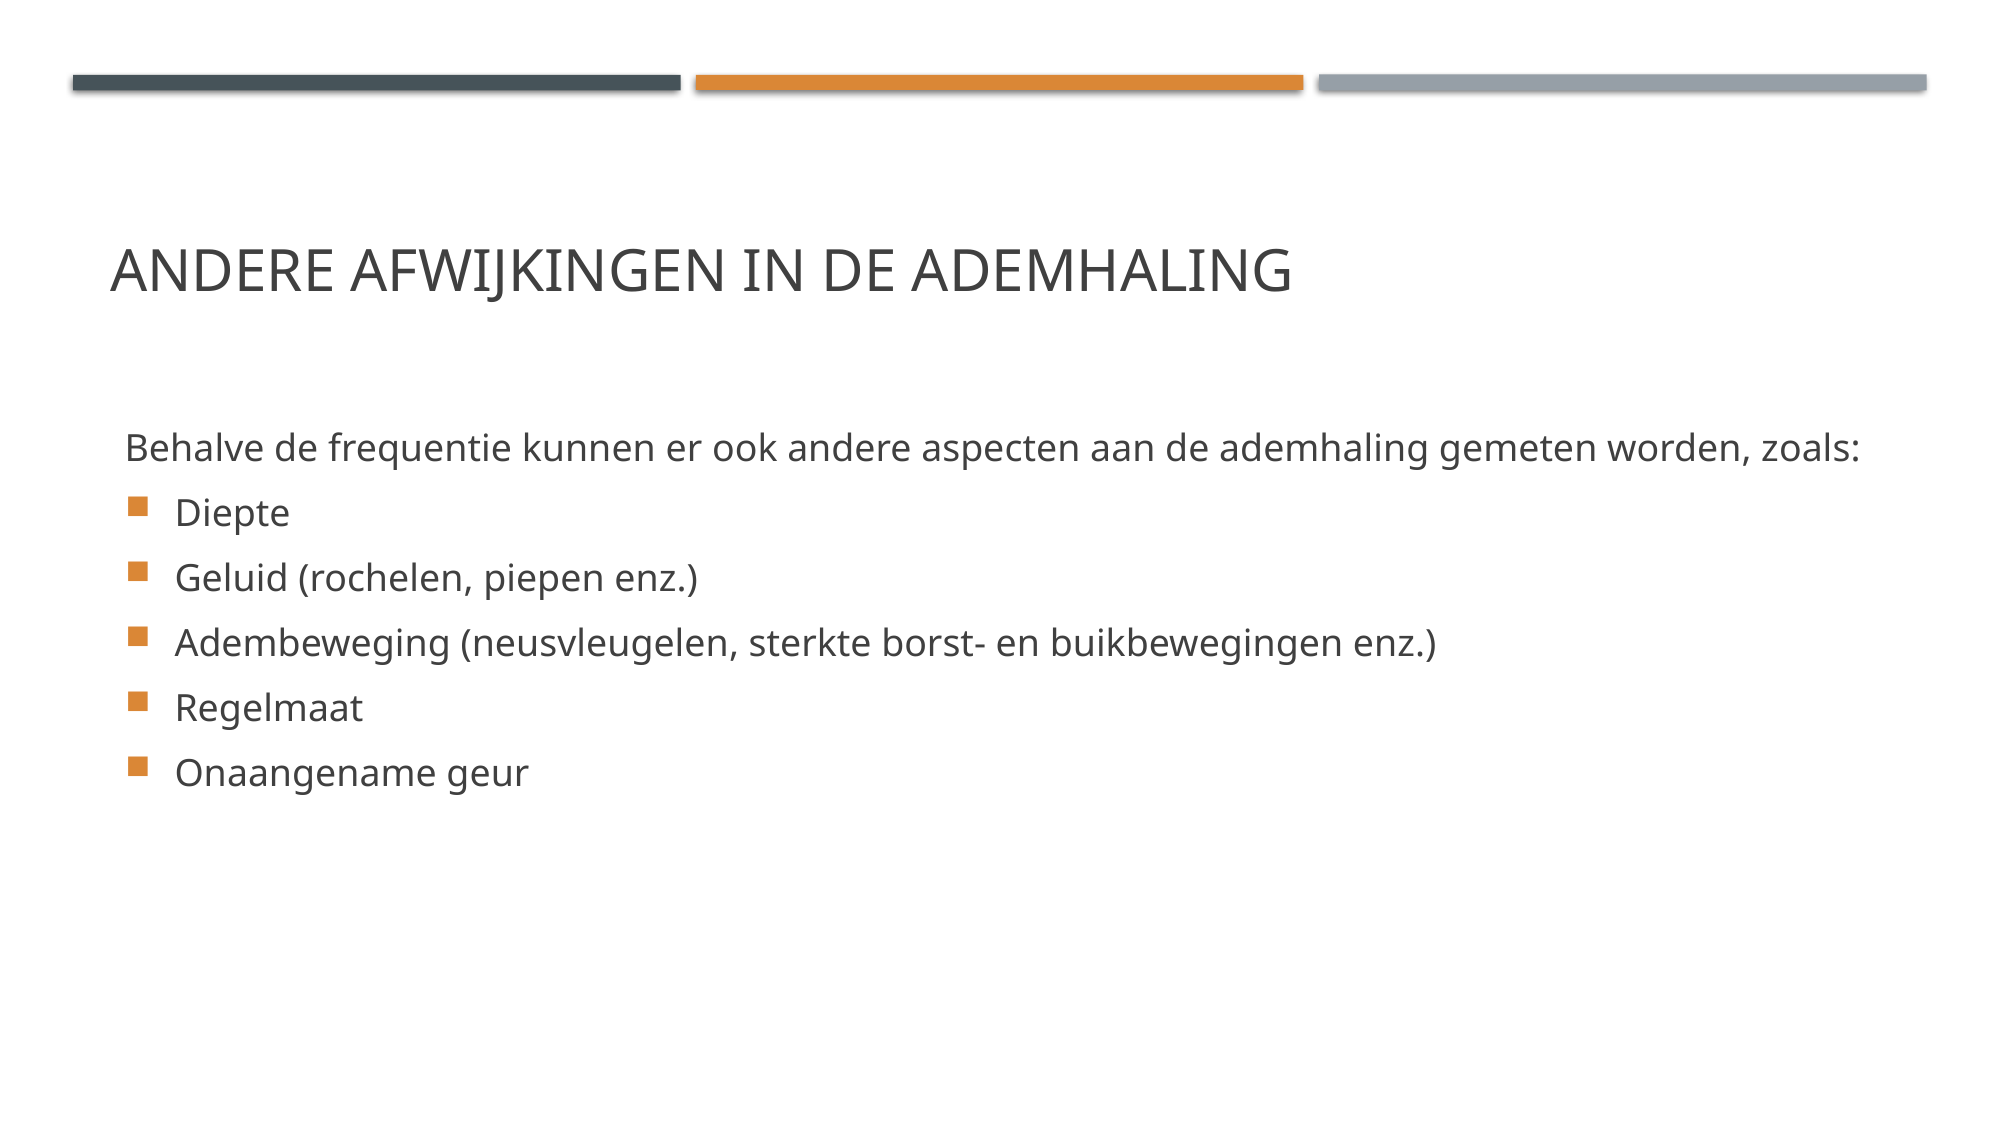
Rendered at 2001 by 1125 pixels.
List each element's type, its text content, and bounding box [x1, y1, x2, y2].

title Andere afwijkingen in de ademhaling [95, 115, 1905, 311]
list Behalve de frequentie kunnen er ook andere aspecten aan de ademhaling gemeten worden, zoals: Diepte Geluid (rochelen, piepen enz.) Adembeweging (neusvleugelen, sterkte borst- en buikbewegingen enz.) Regelmaat Onaangename geur [109, 310, 1919, 908]
